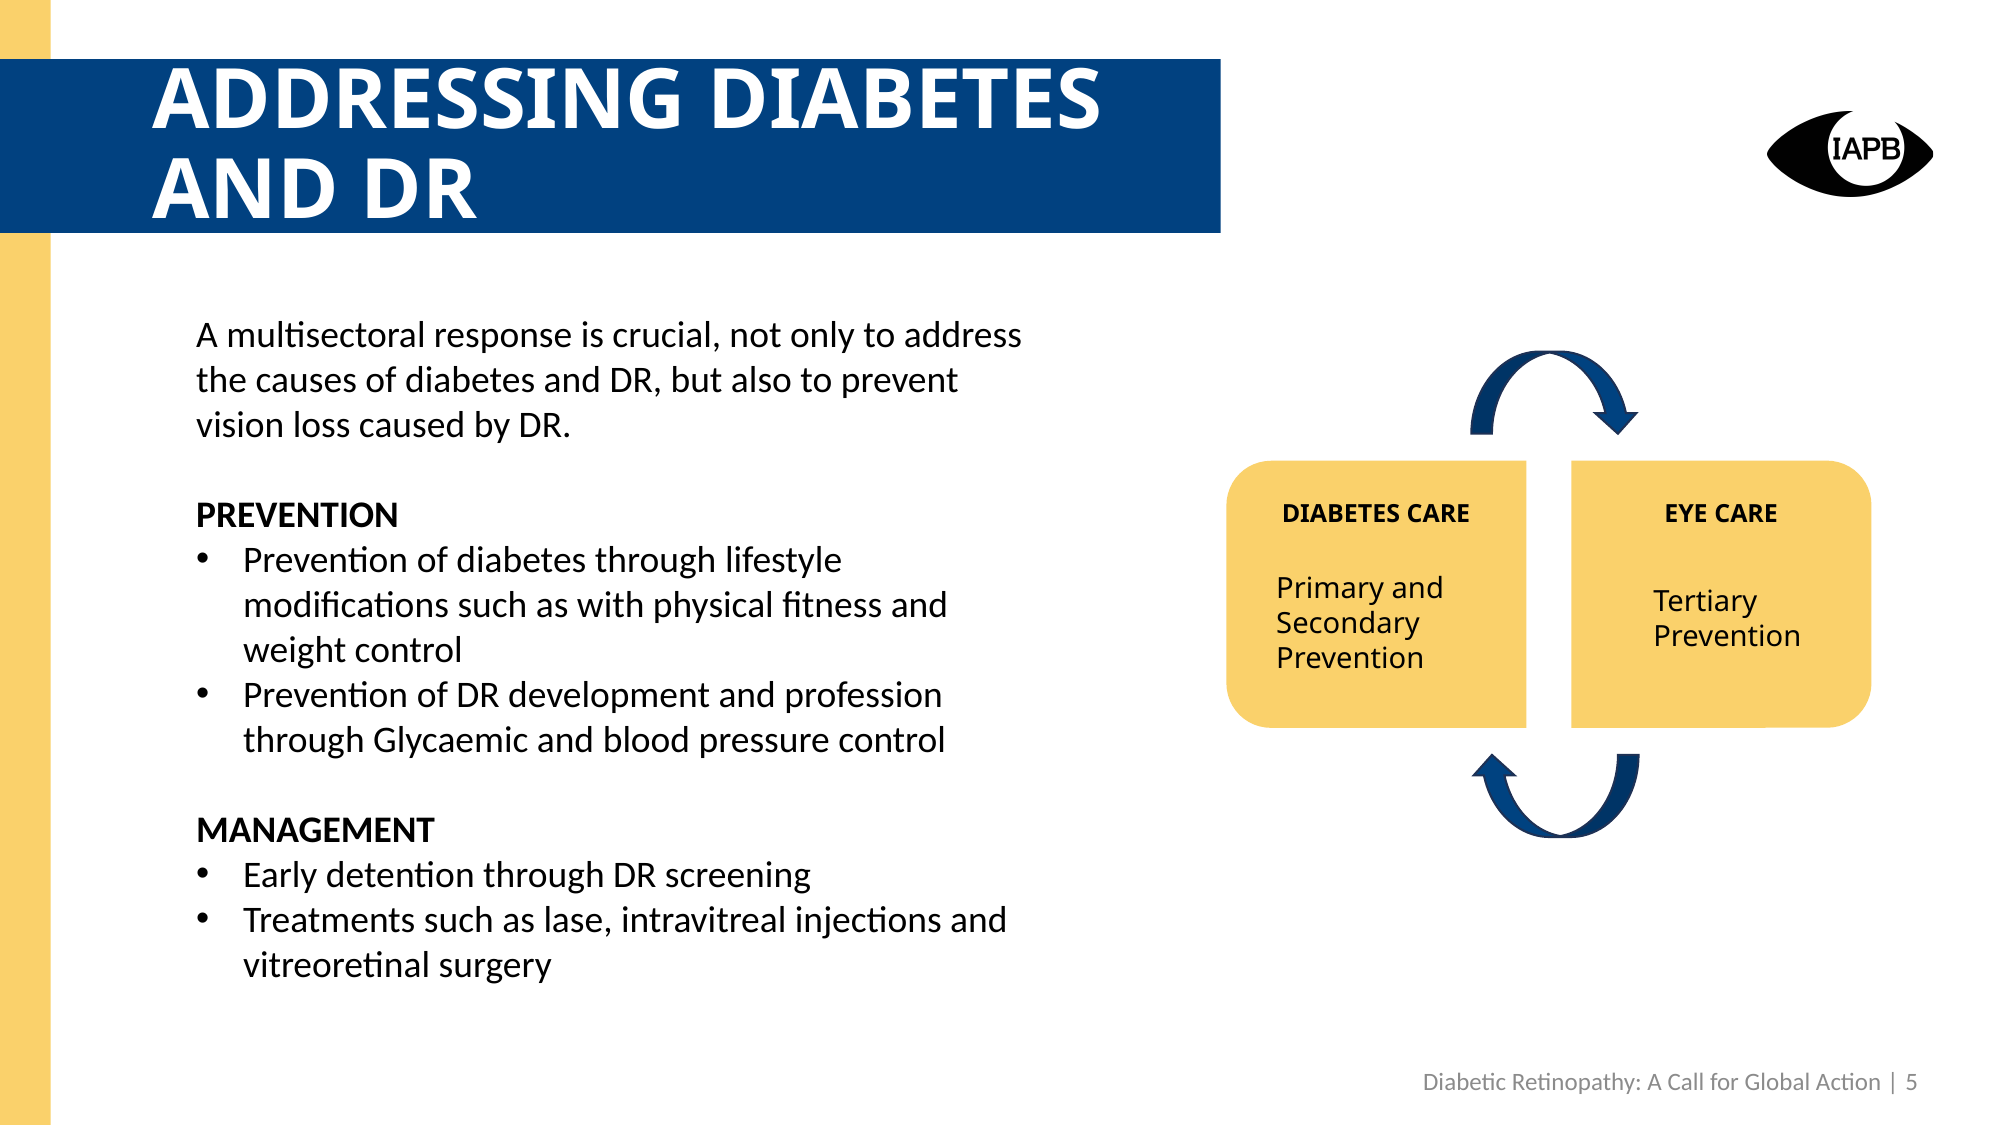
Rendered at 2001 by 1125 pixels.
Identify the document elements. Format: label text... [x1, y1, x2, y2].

title ADDRESSING DIABETES AND DR [137, 59, 1150, 234]
picture [1767, 111, 1934, 197]
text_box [1226, 351, 1872, 838]
slide_number Diabetic Retinopathy: A Call for Global Action | 5 [1395, 1050, 1934, 1111]
text_box A multisectoral response is crucial, not only to address the causes of diabetes and DR, but also to prevent vision loss caused by DR. PREVENTION Prevention of diabetes through lifestyle modifications such as with physical fitness and weight control Prevention of DR development and profession through Glycaemic and blood pressure control MANAGEMENT Early detention through DR screening Treatments such as lase, intravitreal injections and vitreoretinal surgery [181, 302, 1058, 993]
